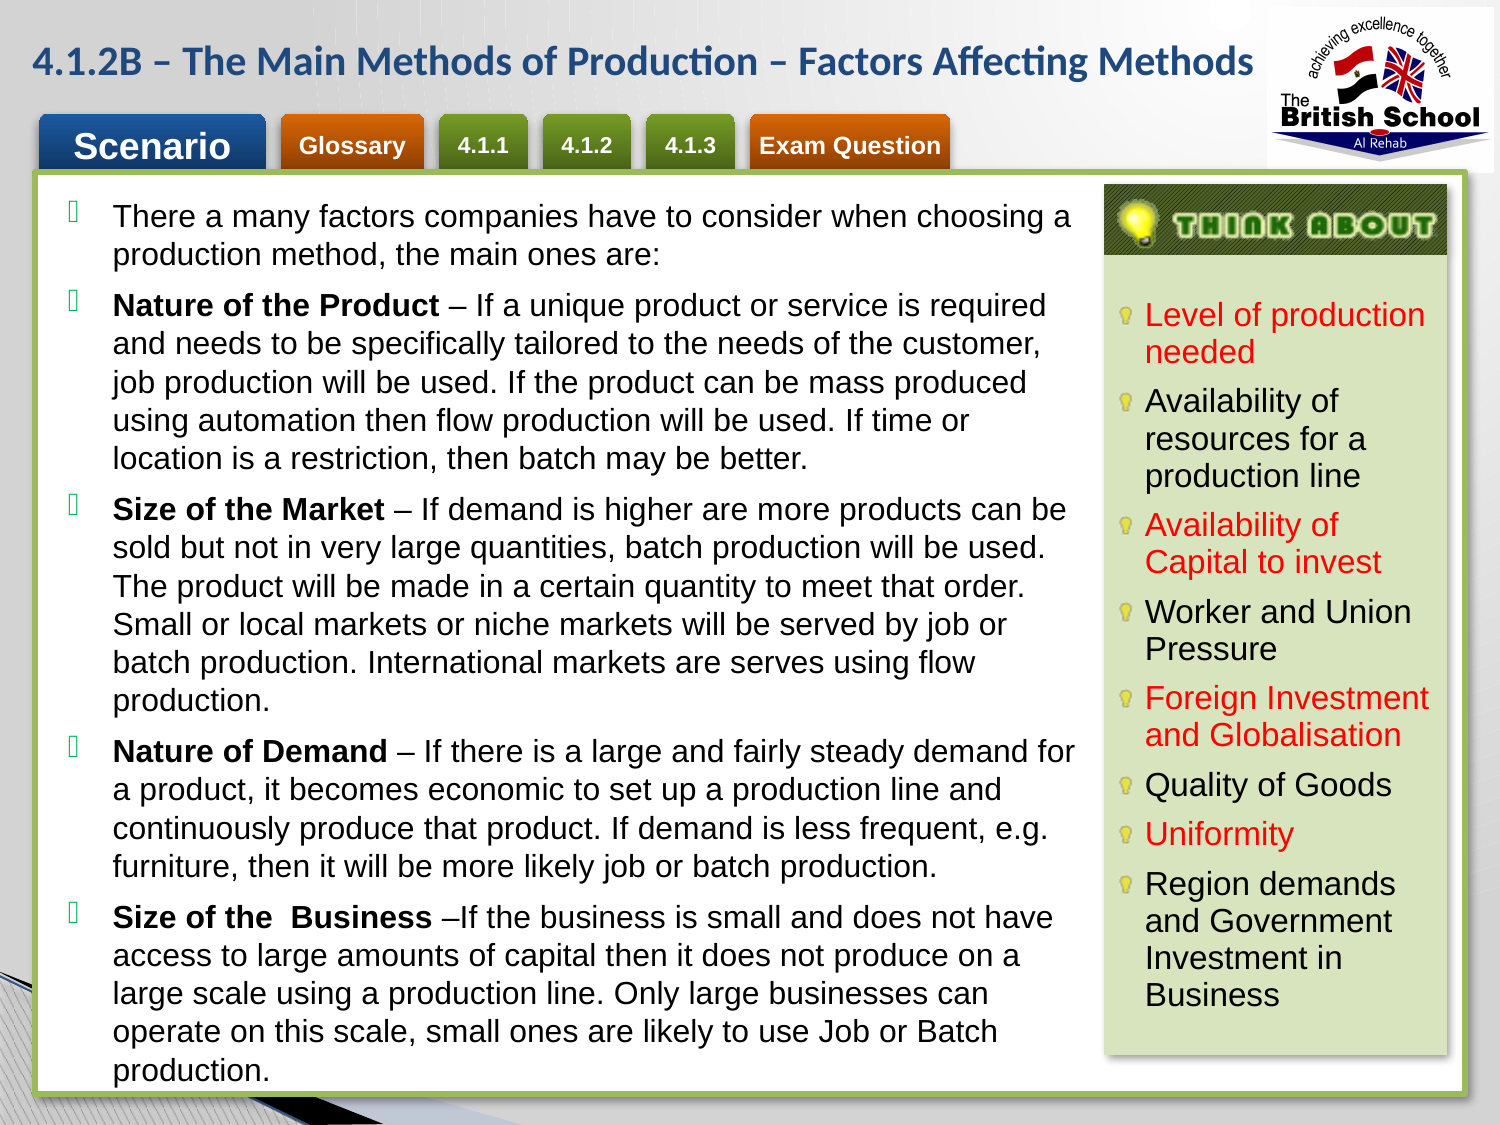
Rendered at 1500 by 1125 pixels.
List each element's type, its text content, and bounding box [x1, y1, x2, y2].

picture [1115, 303, 1136, 327]
picture [1115, 513, 1136, 537]
picture [1115, 872, 1136, 896]
text_box There a many factors companies have to consider when choosing a production method, the main ones are: Nature of the Product – If a unique product or service is required and needs to be specifically tailored to the needs of the customer, job production will be used. If the product can be mass produced using automation then flow production will be used. If time or location is a restriction, then batch may be better. Size of the Market – If demand is higher are more products can be sold but not in very large quantities, batch production will be used. The product will be made in a certain quantity to meet that order. Small or local markets or niche markets will be served by job or batch production. International markets are serves using flow production. Nature of Demand – If there is a large and fairly steady demand for a product, it becomes economic to set up a production line and continuously produce that product. If demand is less frequent, e.g. furniture, then it will be more likely job or batch production. Size of the Business –If the business is small and does not have access to large amounts of capital then it does not produce on a large scale using a production line. Only large businesses can operate on this scale, small ones are likely to use Job or Batch production. [53, 188, 1099, 1095]
picture [1115, 686, 1136, 710]
picture [1116, 196, 1442, 254]
table_cell Level of production needed Availability of resources for a production line Availability of Capital to invest Worker and Union Pressure Foreign Investment and Globalisation Quality of Goods Uniformity Region demands and Government Investment in Business [1104, 255, 1447, 1055]
picture [1115, 773, 1136, 797]
picture [281, 1114, 303, 1125]
table_header [1104, 184, 1447, 255]
picture [1115, 389, 1136, 414]
picture [1267, 7, 1495, 173]
title 4.1.2B – The Main Methods of Production – Factors Affecting Methods [17, 7, 1306, 110]
picture [1115, 599, 1136, 624]
picture [1115, 822, 1136, 846]
